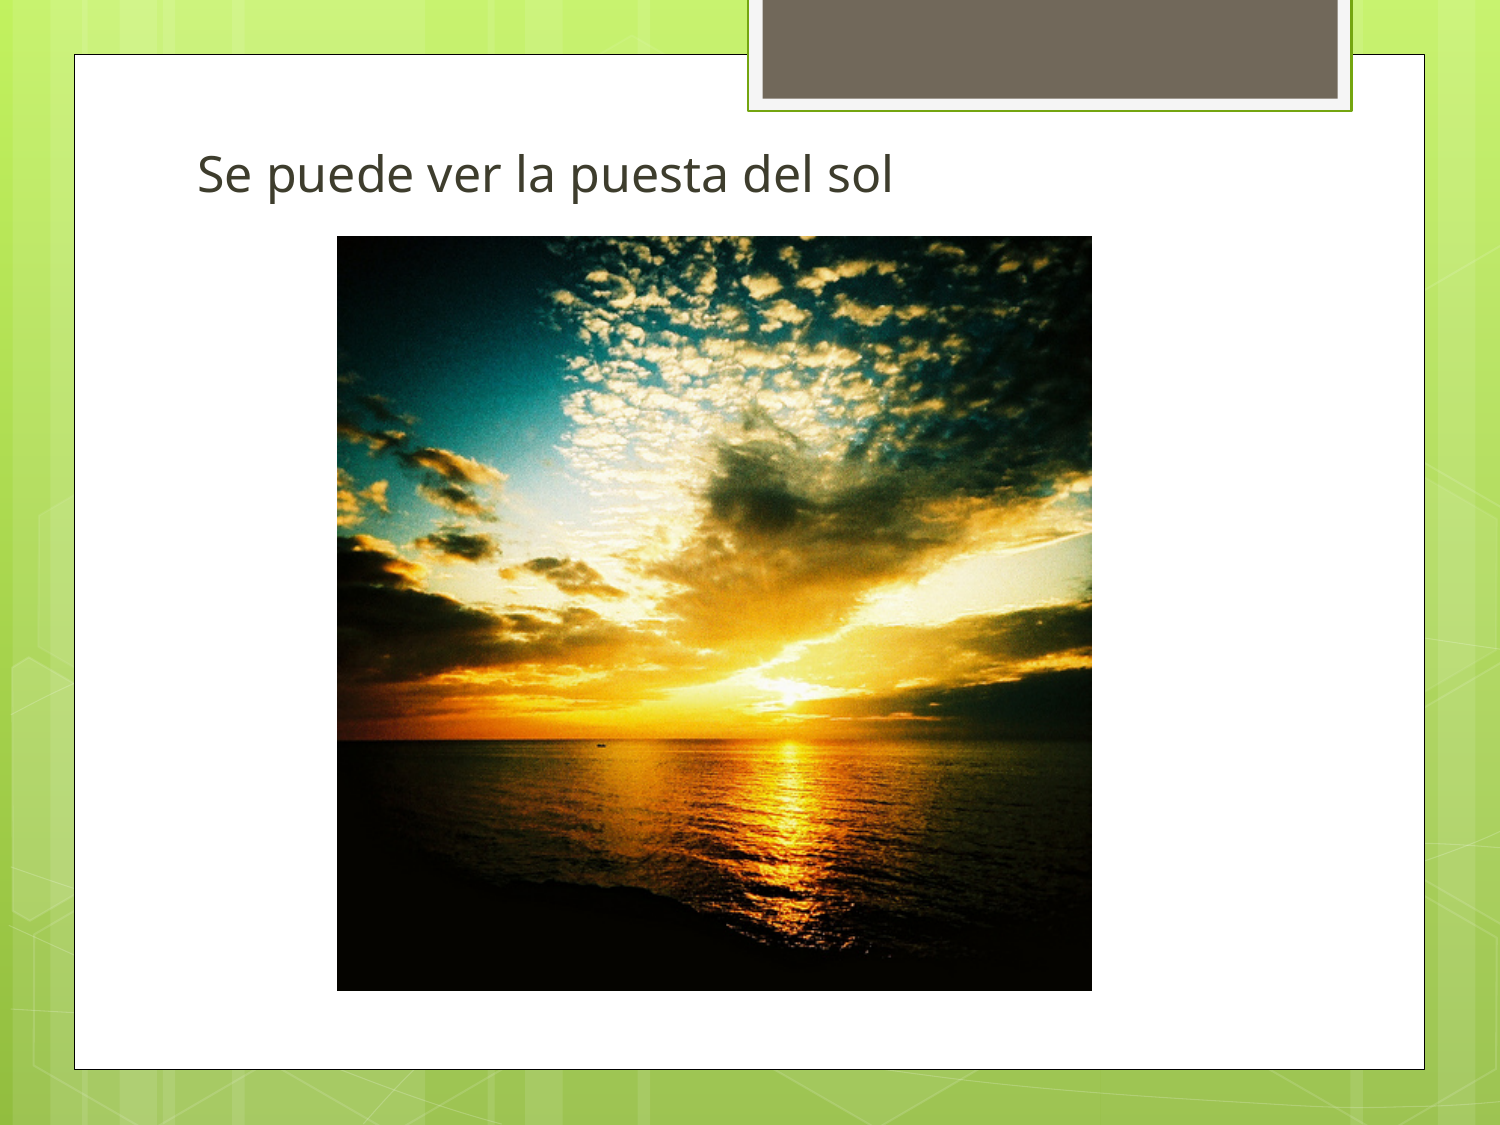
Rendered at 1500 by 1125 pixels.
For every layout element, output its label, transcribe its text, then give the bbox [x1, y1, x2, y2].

picture [337, 236, 1092, 991]
list Se puede ver la puesta del sol [171, 135, 1283, 712]
